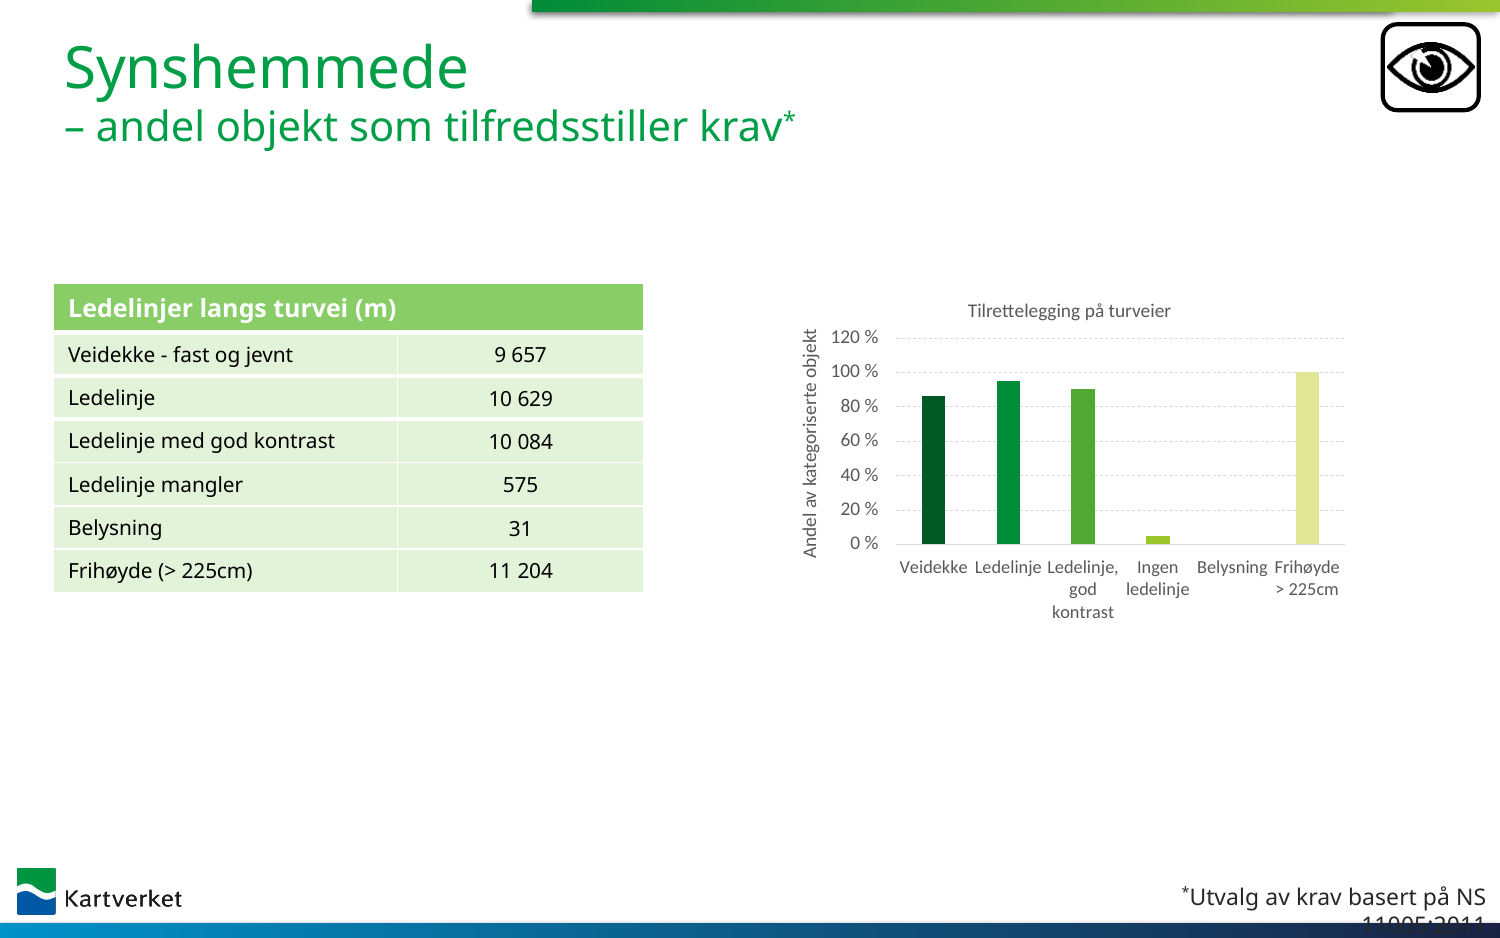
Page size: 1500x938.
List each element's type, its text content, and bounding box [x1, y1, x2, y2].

table_cell Belysning [54, 507, 397, 548]
table_cell Frihøyde (> 225cm) [54, 550, 397, 592]
table_cell Ledelinje mangler [54, 463, 397, 505]
table_cell 10 084 [398, 421, 643, 462]
table_cell 10 629 [398, 378, 643, 417]
table_cell 9 657 [398, 335, 643, 374]
table_cell 11 204 [398, 550, 643, 592]
table_cell 575 [398, 463, 643, 505]
text_box *Utvalg av krav basert på NS 11005:2011 [1068, 873, 1500, 938]
table_header Ledelinjer langs turvei (m) [54, 284, 643, 330]
table_cell Veidekke - fast og jevnt [54, 335, 397, 374]
table_cell 31 [398, 507, 643, 548]
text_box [1382, 24, 1480, 111]
table_cell Ledelinje med god kontrast [54, 421, 397, 462]
table_cell Ledelinje [54, 378, 397, 417]
text_box Synshemmede – andel objekt som tilfredsstiller krav* [49, 24, 1431, 158]
picture [791, 291, 1348, 630]
